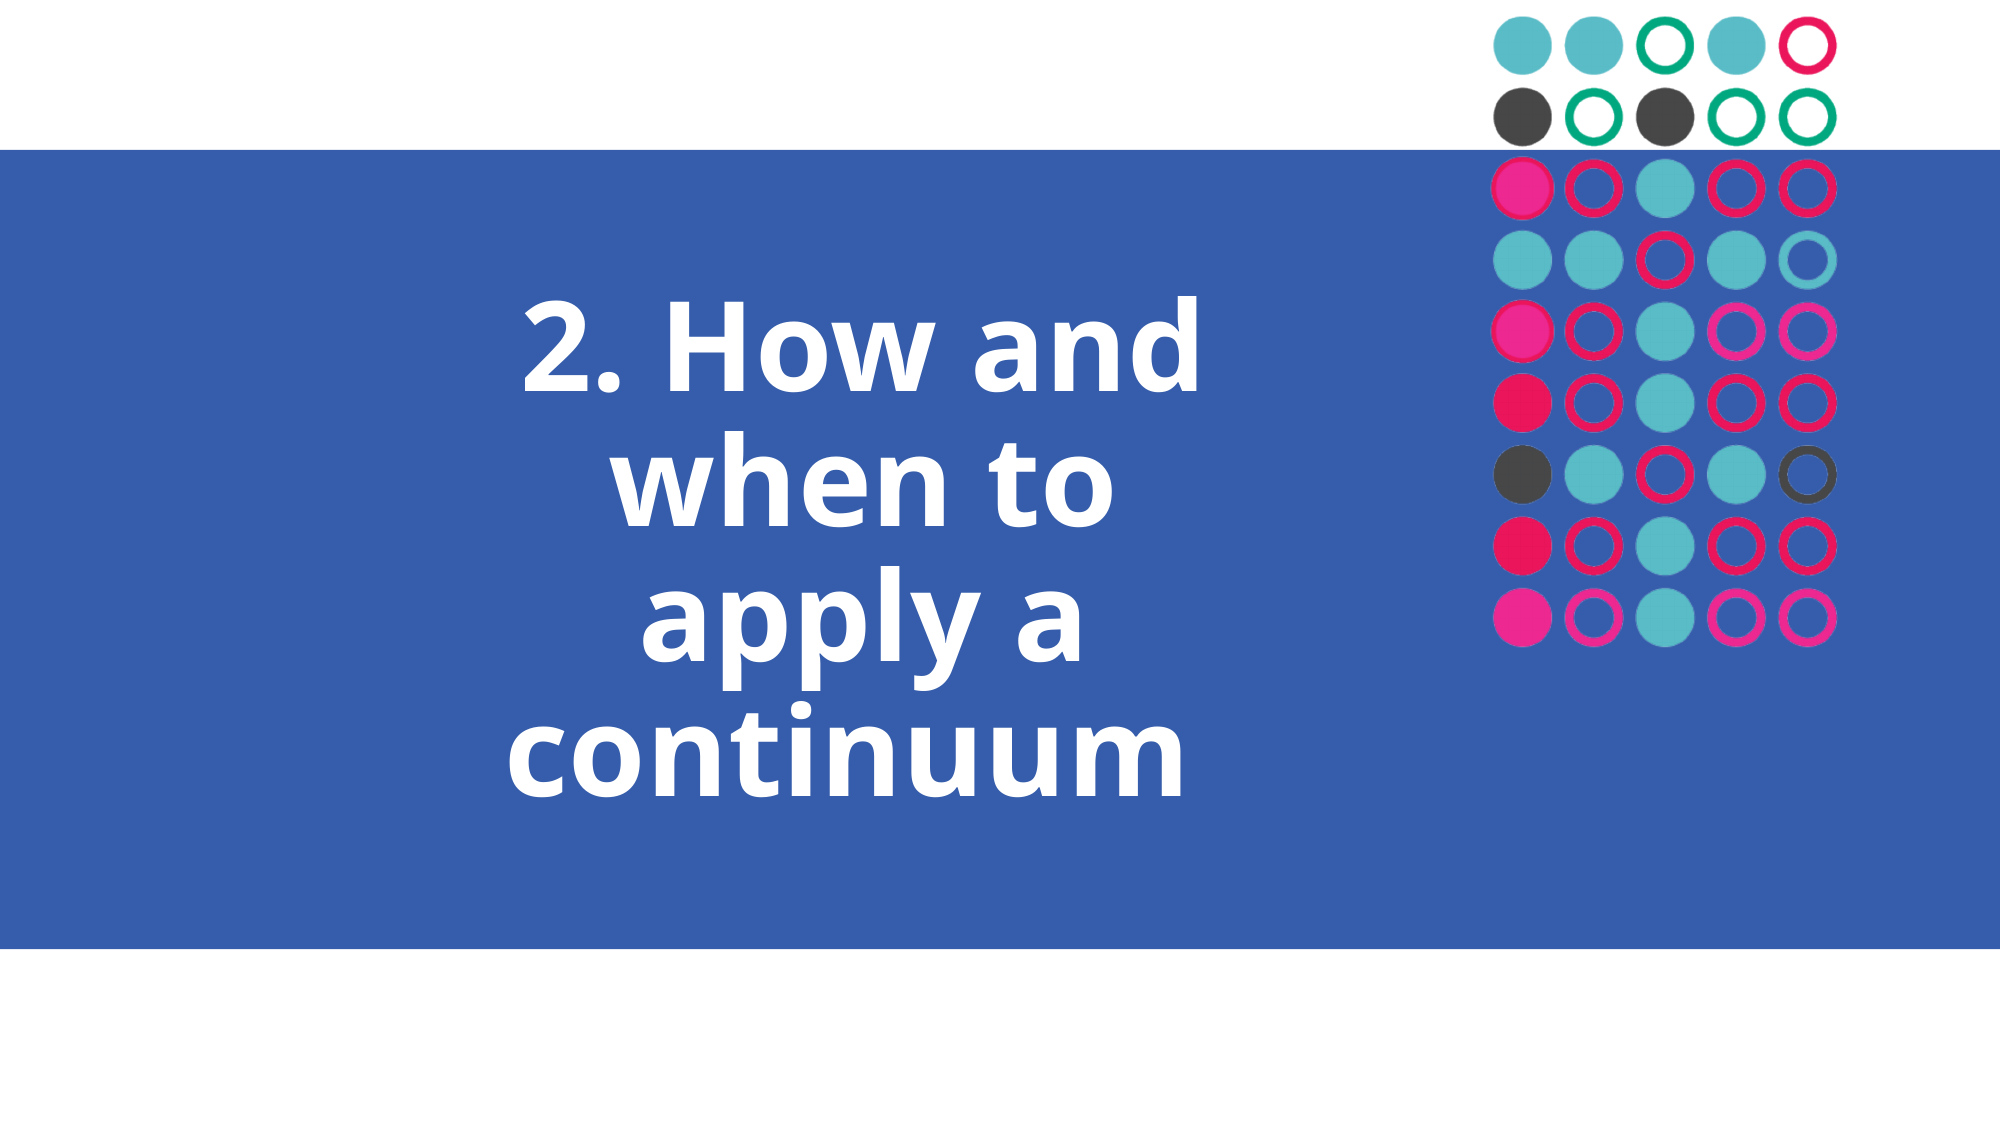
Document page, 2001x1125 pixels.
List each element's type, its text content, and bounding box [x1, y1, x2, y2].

title 2. How and when to apply a continuum [417, 299, 1311, 808]
picture [1486, 8, 1840, 655]
